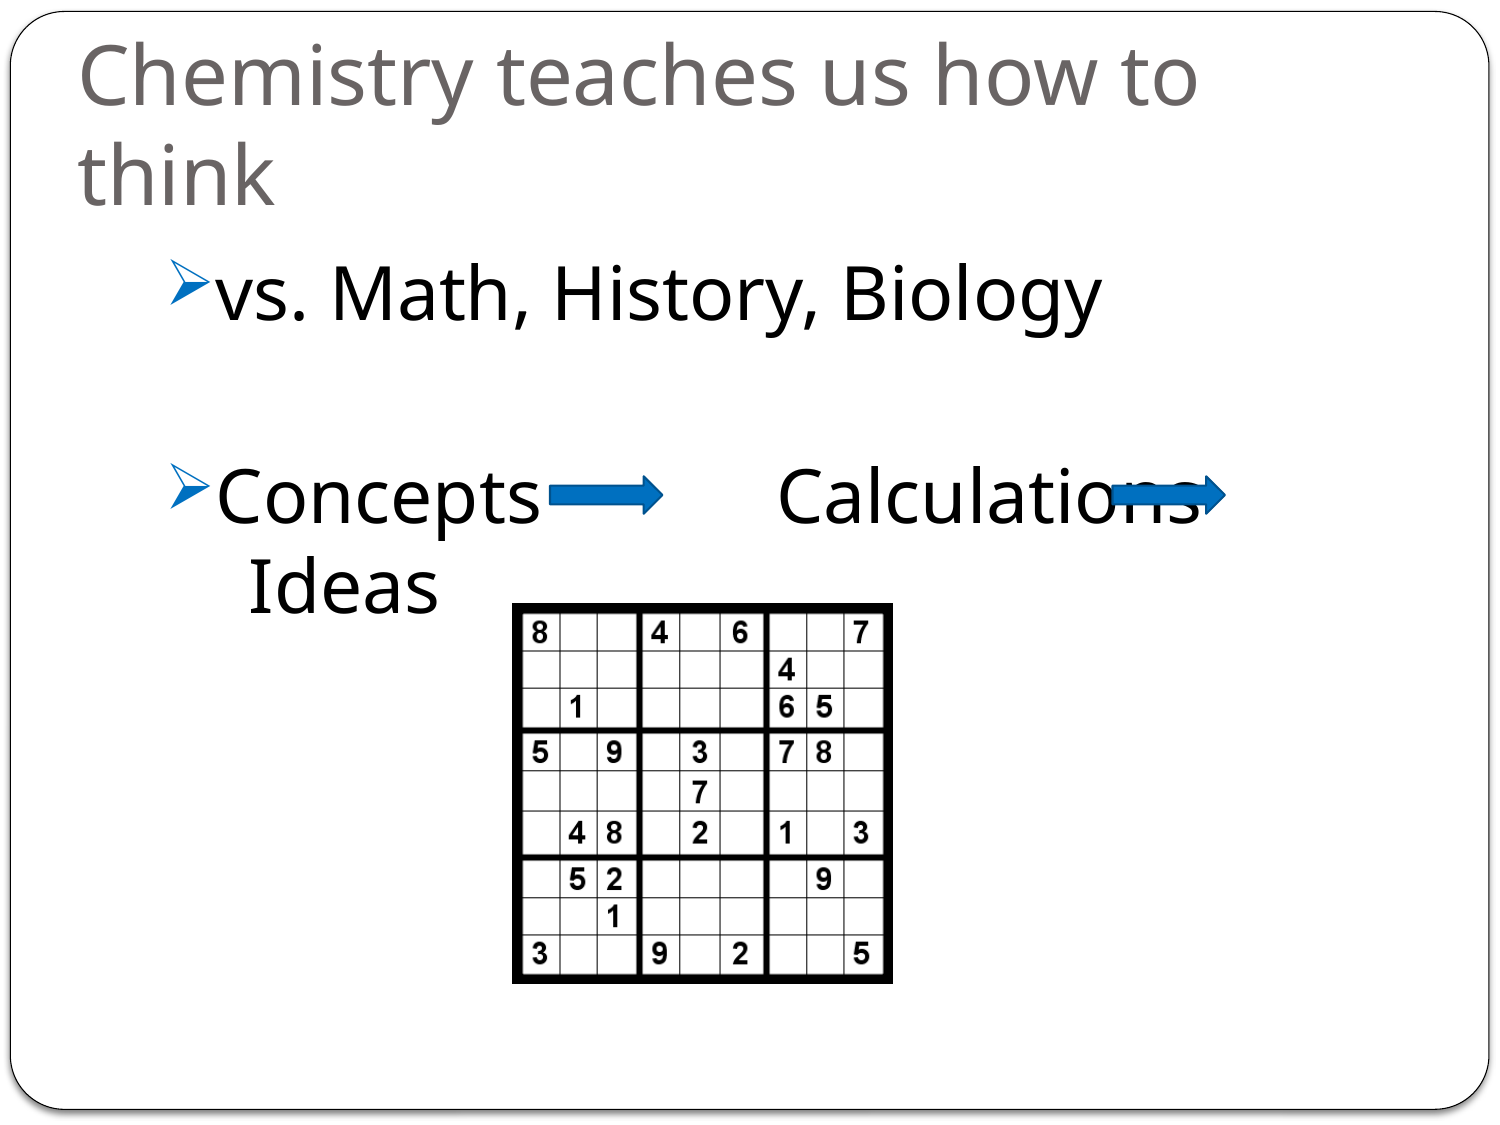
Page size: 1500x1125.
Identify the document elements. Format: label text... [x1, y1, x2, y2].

text_box [1111, 475, 1226, 515]
text_box [548, 475, 664, 515]
list vs. Math, History, Biology Concepts Calculations Ideas [149, 237, 1426, 988]
title Chemistry teaches us how to think [62, 49, 1413, 238]
picture [512, 603, 893, 984]
